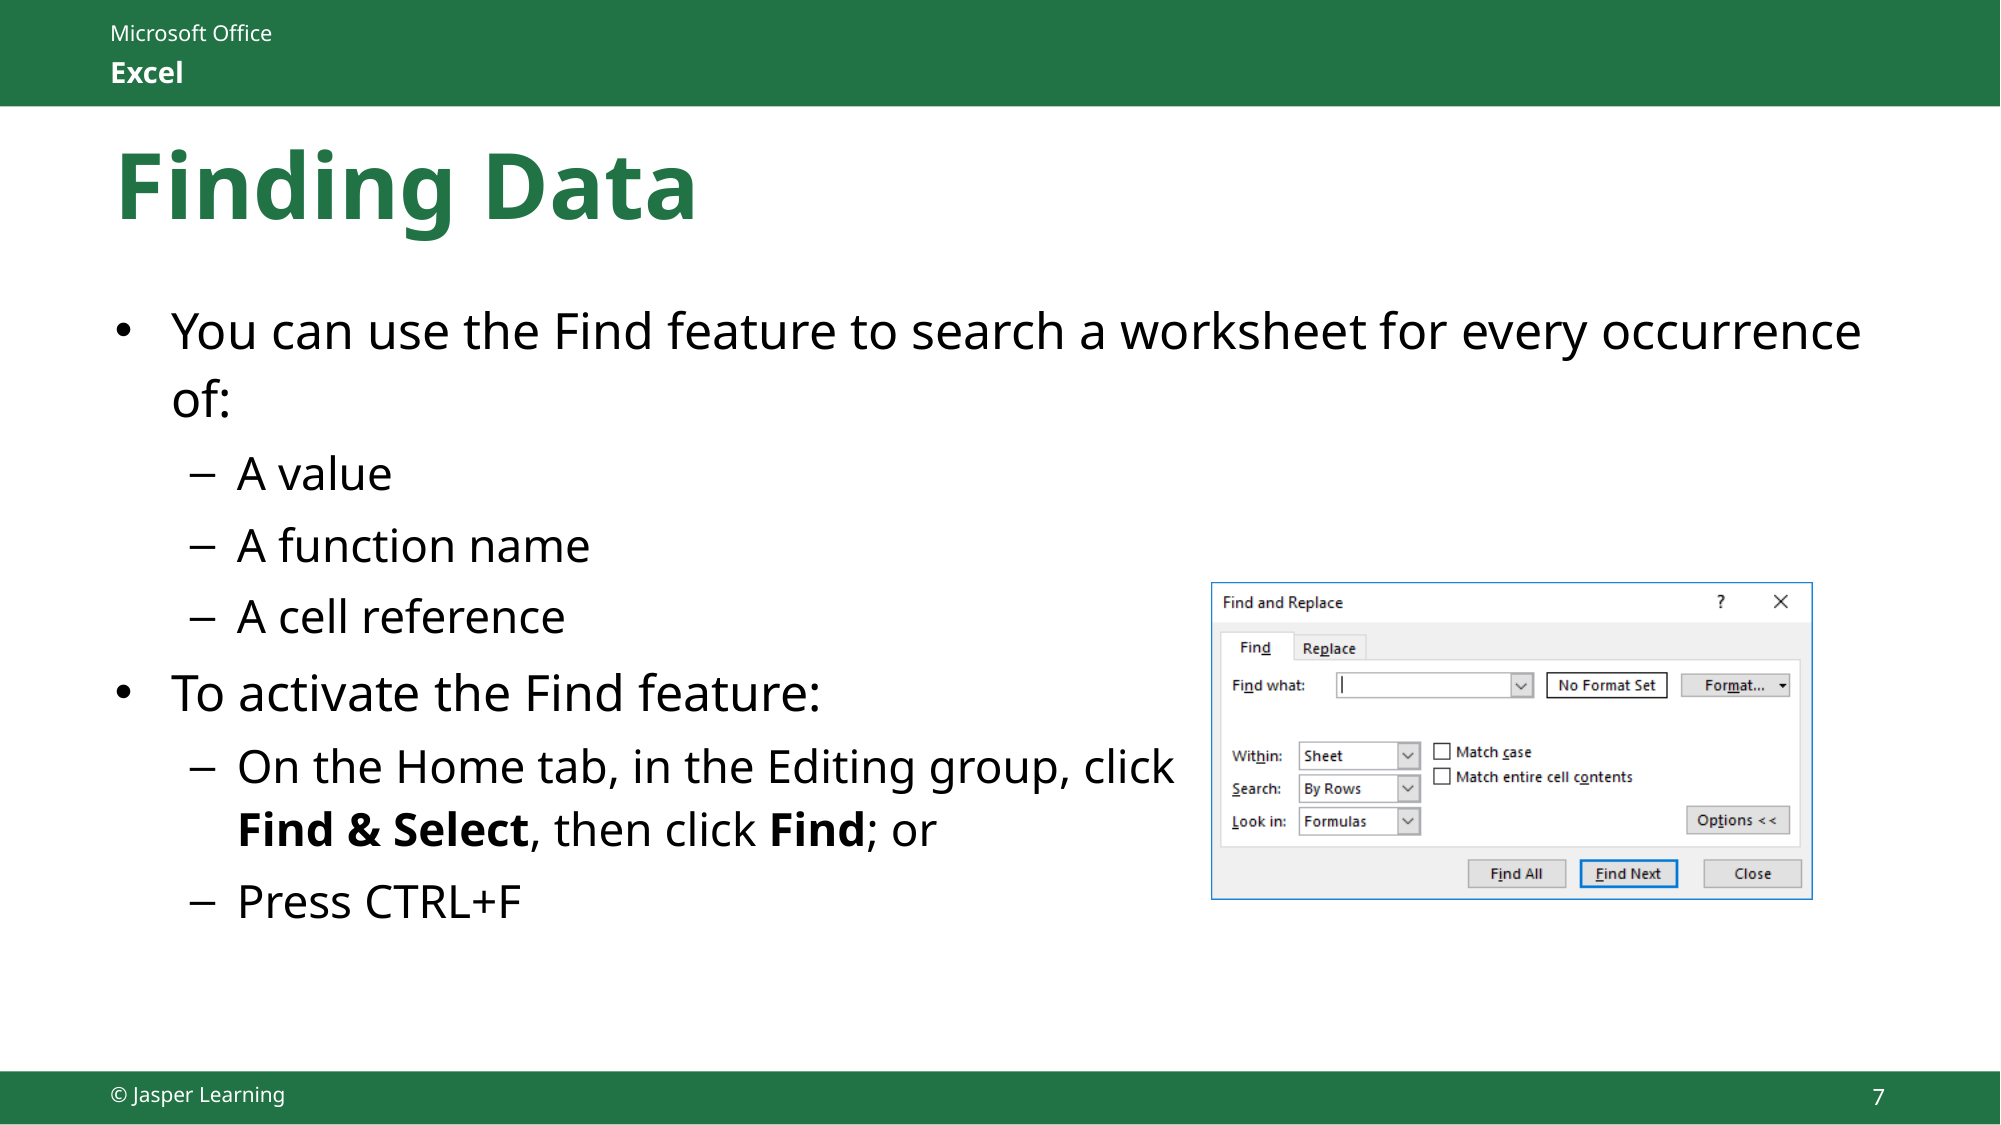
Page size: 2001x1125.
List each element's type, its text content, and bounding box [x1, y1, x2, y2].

footer © Jasper Learning [95, 1065, 729, 1125]
list You can use the Find feature to search a worksheet for every occurrence of: A value A function name A cell reference To activate the Find feature: On the Home tab, in the Editing group, click Find & Select, then click Find; or Press CTRL+F [99, 283, 1900, 1026]
title Finding Data [99, 118, 1866, 248]
picture [1211, 582, 1813, 901]
slide_number 7 [1433, 1065, 1900, 1125]
